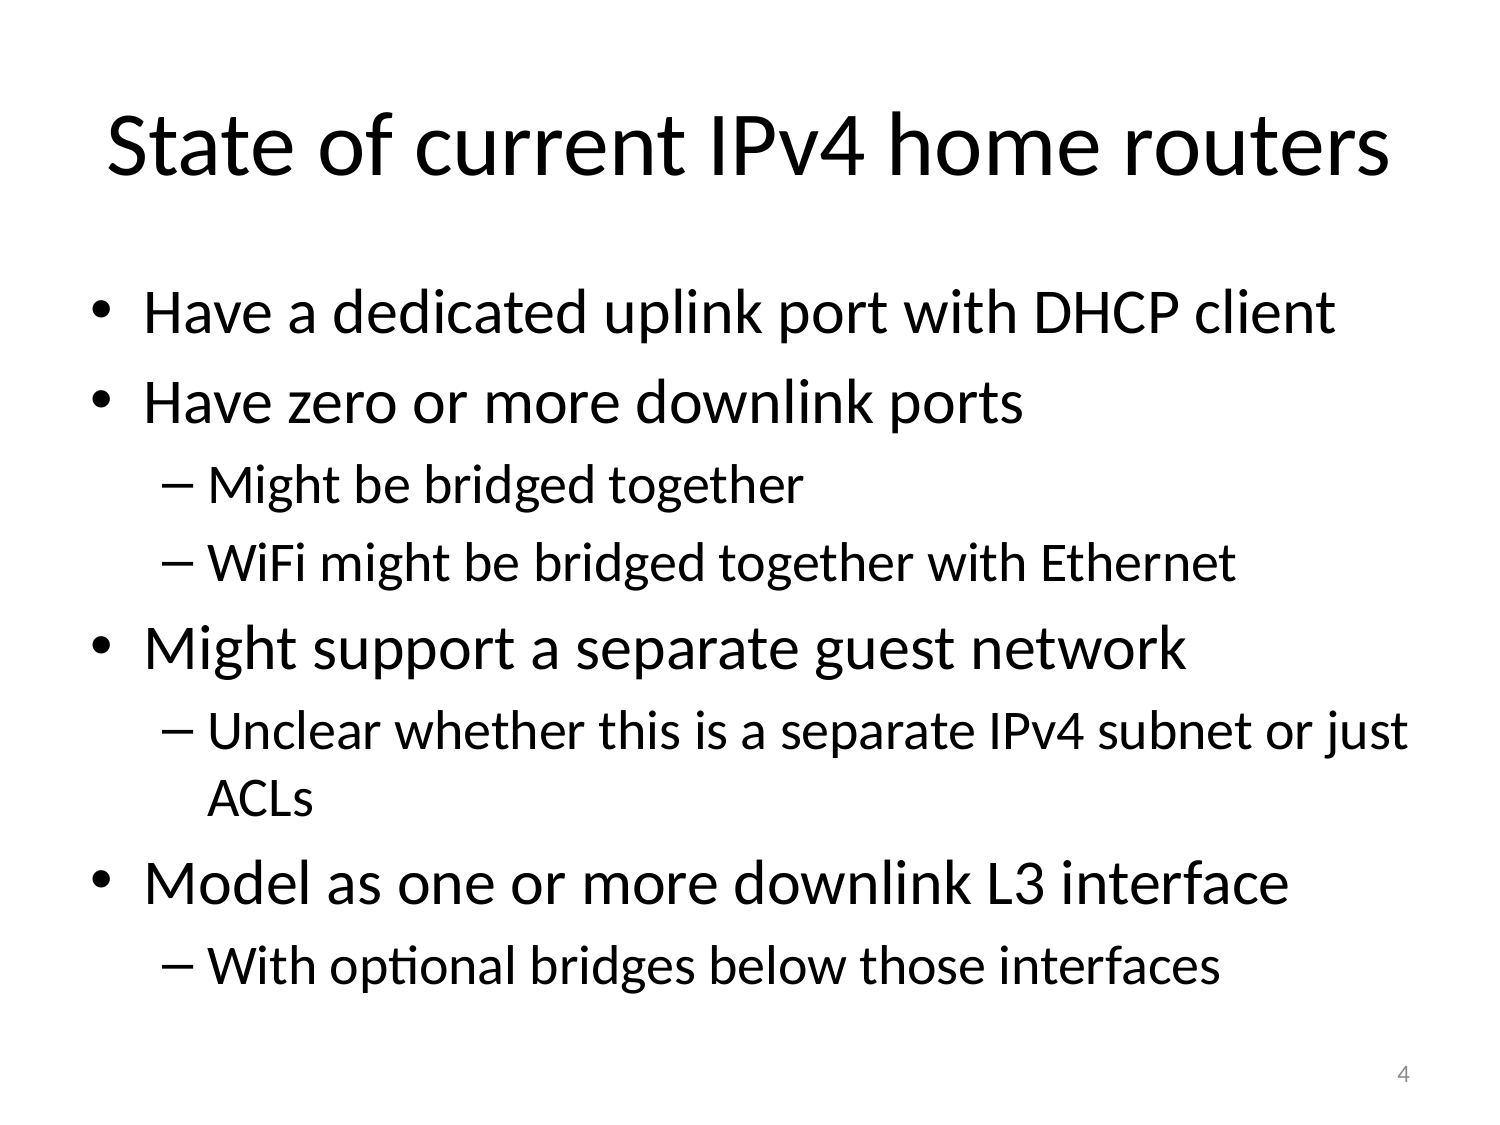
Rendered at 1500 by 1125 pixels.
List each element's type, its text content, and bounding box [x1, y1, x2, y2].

slide_number 4 [1074, 1042, 1425, 1103]
title State of current IPv4 home routers [74, 44, 1426, 233]
list Have a dedicated uplink port with DHCP client Have zero or more downlink ports Might be bridged together WiFi might be bridged together with Ethernet Might support a separate guest network Unclear whether this is a separate IPv4 subnet or just ACLs Model as one or more downlink L3 interface With optional bridges below those interfaces [74, 262, 1426, 1006]
